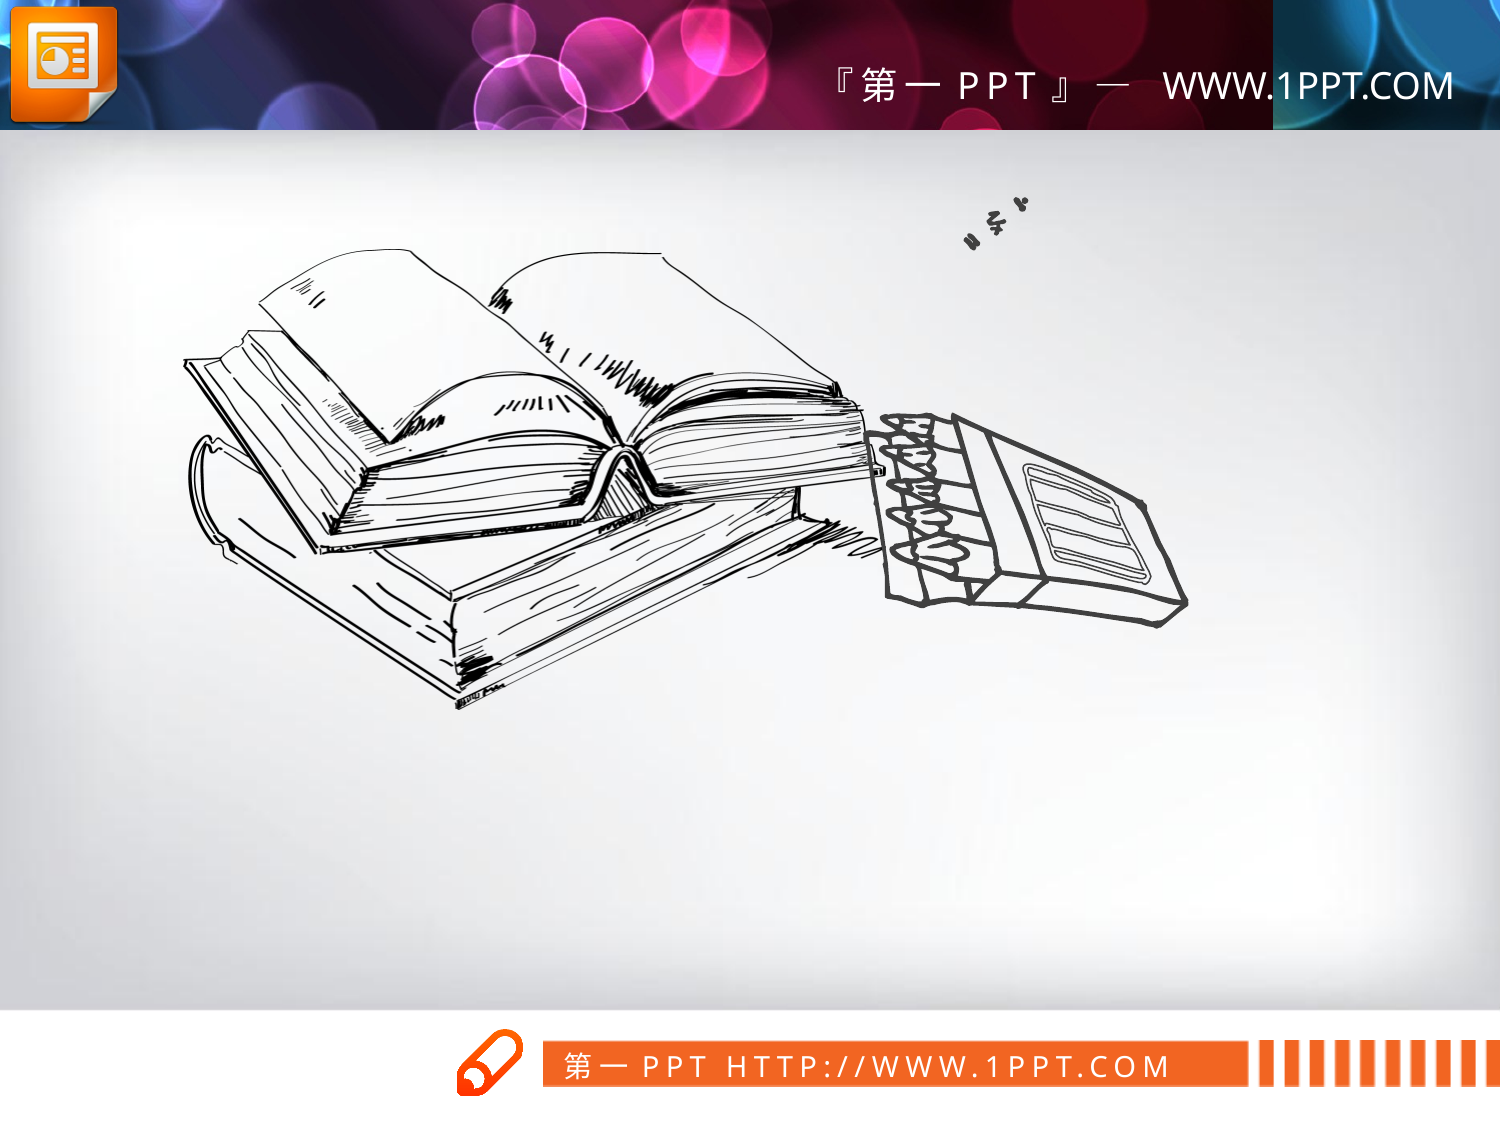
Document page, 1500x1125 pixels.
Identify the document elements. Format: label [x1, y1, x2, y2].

picture [543, 1040, 1500, 1087]
text_box [815, 280, 1236, 660]
picture [0, 0, 1500, 1012]
